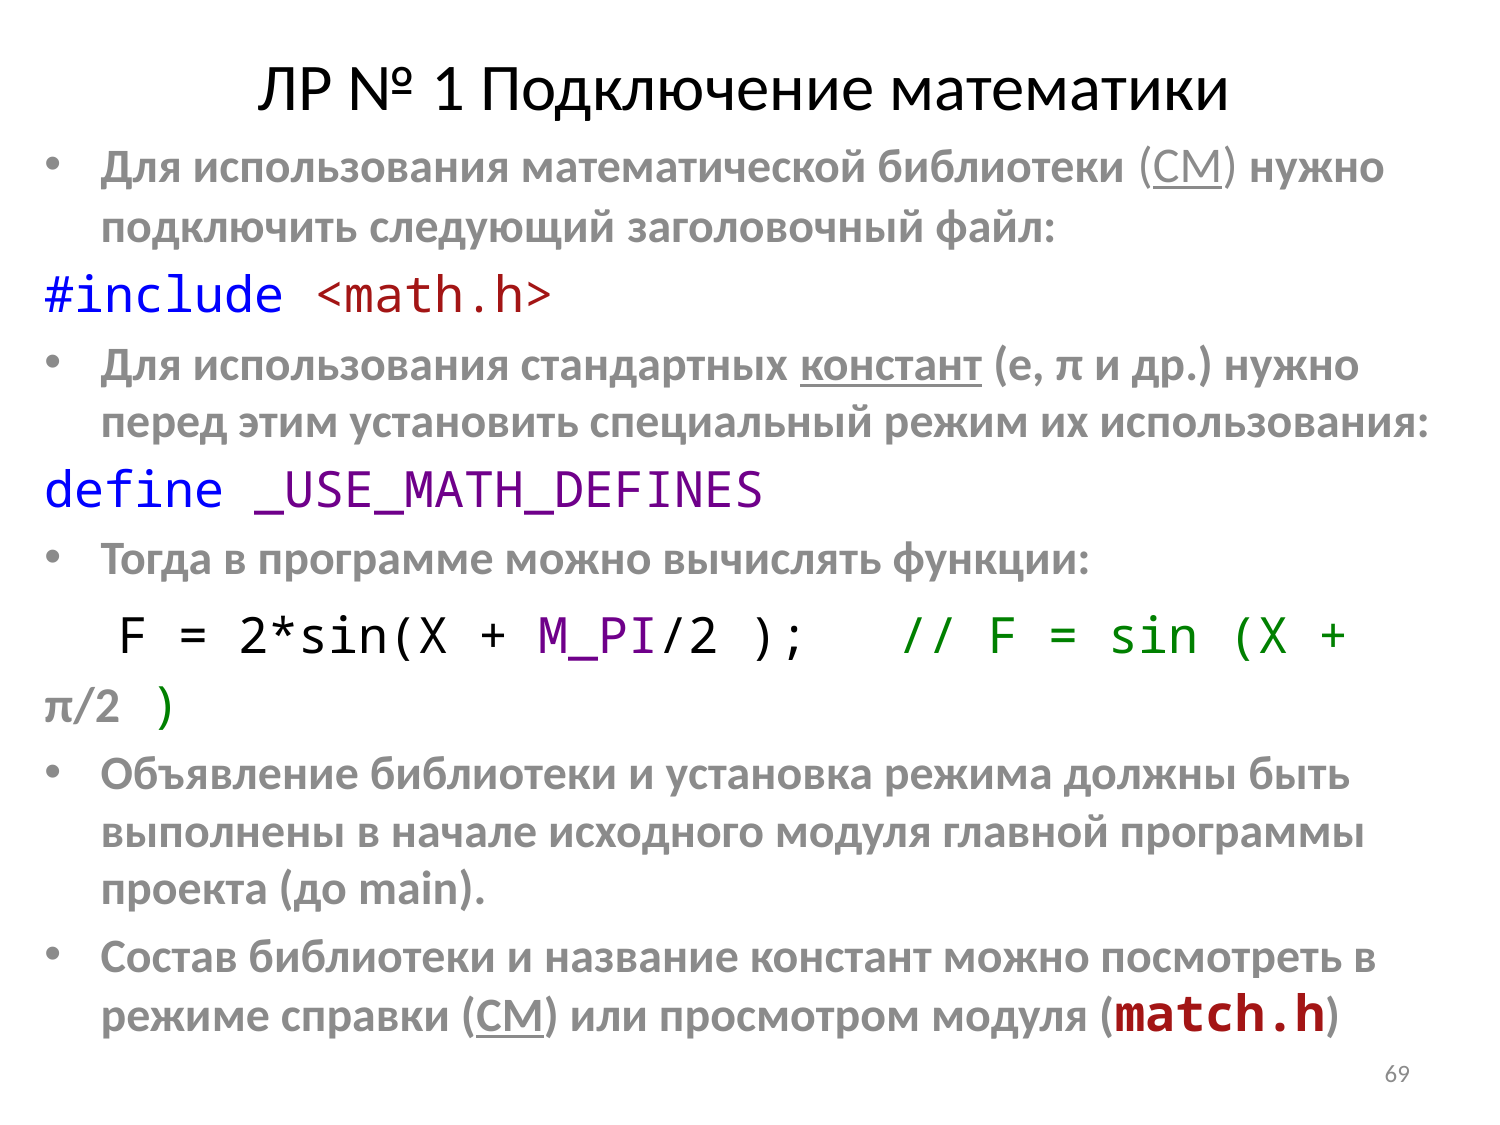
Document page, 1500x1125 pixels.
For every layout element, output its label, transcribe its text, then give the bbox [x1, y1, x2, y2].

slide_number 69 [1074, 1042, 1425, 1103]
title ЛР № 1 Подключение математики [135, 19, 1353, 125]
text_box Для использования математической библиотеки (СМ) нужно подключить следующий заголовочный файл: #include <math.h> Для использования стандартных констант (e, π и др.) нужно перед этим установить специальный режим их использования: define _USE_MATH_DEFINES Тогда в программе можно вычислять функции: F = 2*sin(X + M_PI/2 ); // F = sin (X + π/2 ) Объявление библиотеки и установка режима должны быть выполнены в начале исходного модуля главной программы проекта (до main). Состав библиотеки и название констант можно посмотреть в режиме справки (СМ) или просмотром модуля (match.h) [29, 125, 1453, 988]
